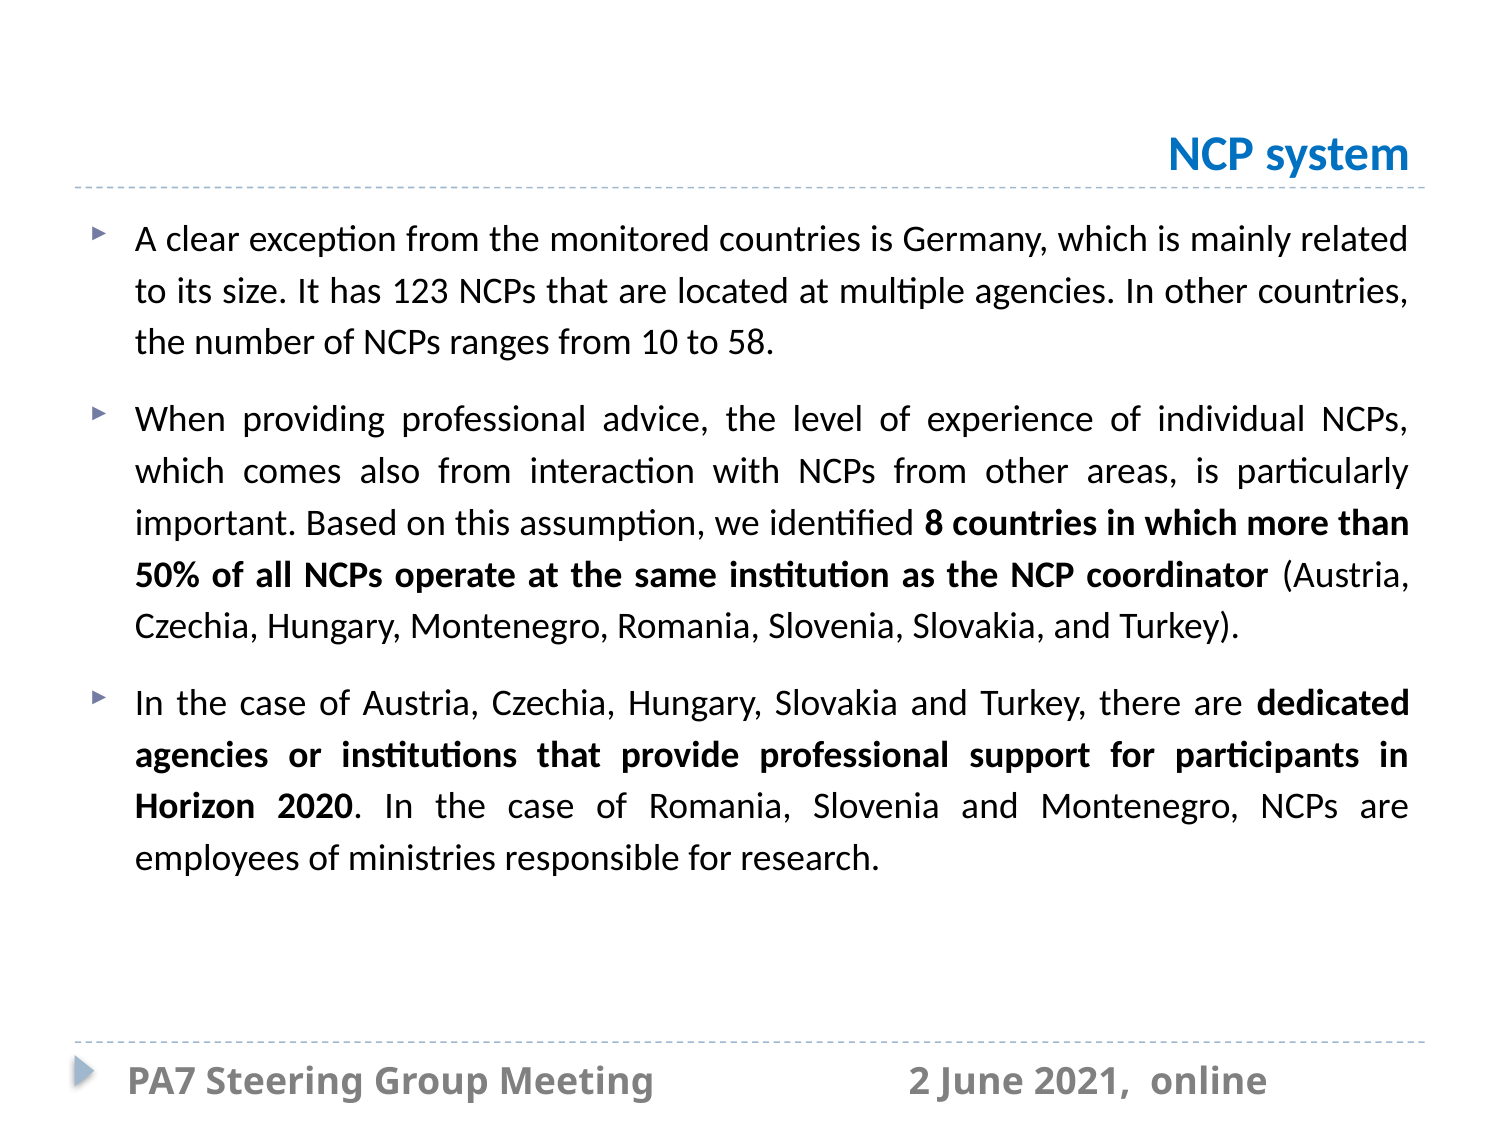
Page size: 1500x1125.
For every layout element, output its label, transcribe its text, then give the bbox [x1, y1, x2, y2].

text_box PA7 Steering Group Meeting 2 June 2021, online [112, 1049, 1471, 1109]
title NCP system [75, 24, 1425, 188]
list A clear exception from the monitored countries is Germany, which is mainly related to its size. It has 123 NCPs that are located at multiple agencies. In other countries, the number of NCPs ranges from 10 to 58. When providing professional advice, the level of experience of individual NCPs, which comes also from interaction with NCPs from other areas, is particularly important. Based on this assumption, we identified 8 countries in which more than 50% of all NCPs operate at the same institution as the NCP coordinator (Austria, Czechia, Hungary, Montenegro, Romania, Slovenia, Slovakia, and Turkey). In the case of Austria, Czechia, Hungary, Slovakia and Turkey, there are dedicated agencies or institutions that provide professional support for participants in Horizon 2020. In the case of Romania, Slovenia and Montenegro, NCPs are employees of ministries responsible for research. [75, 200, 1425, 1010]
